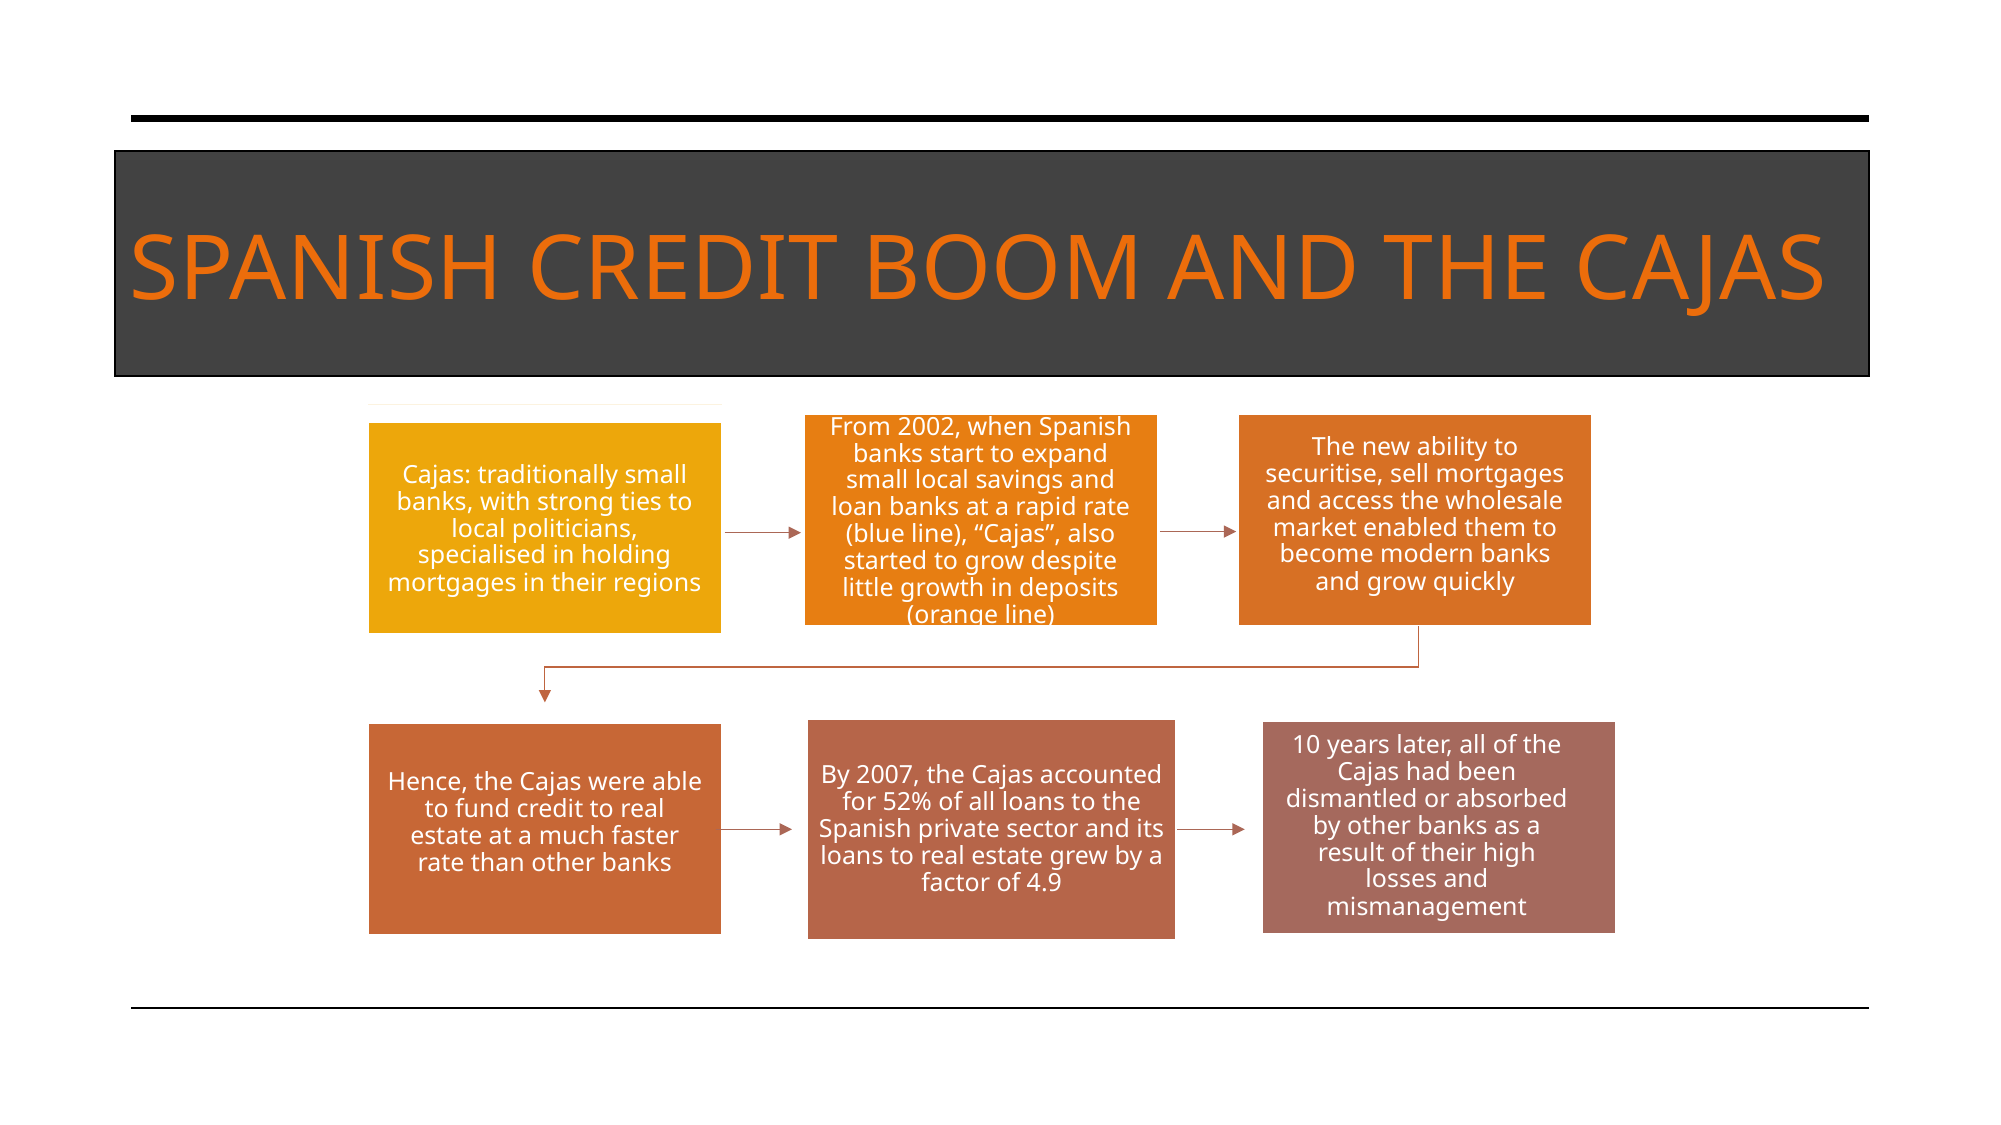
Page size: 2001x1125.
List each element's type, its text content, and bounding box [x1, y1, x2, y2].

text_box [367, 404, 1616, 941]
title SPANISH CREDIT BOOM AND THE CAJAS [114, 150, 1870, 377]
